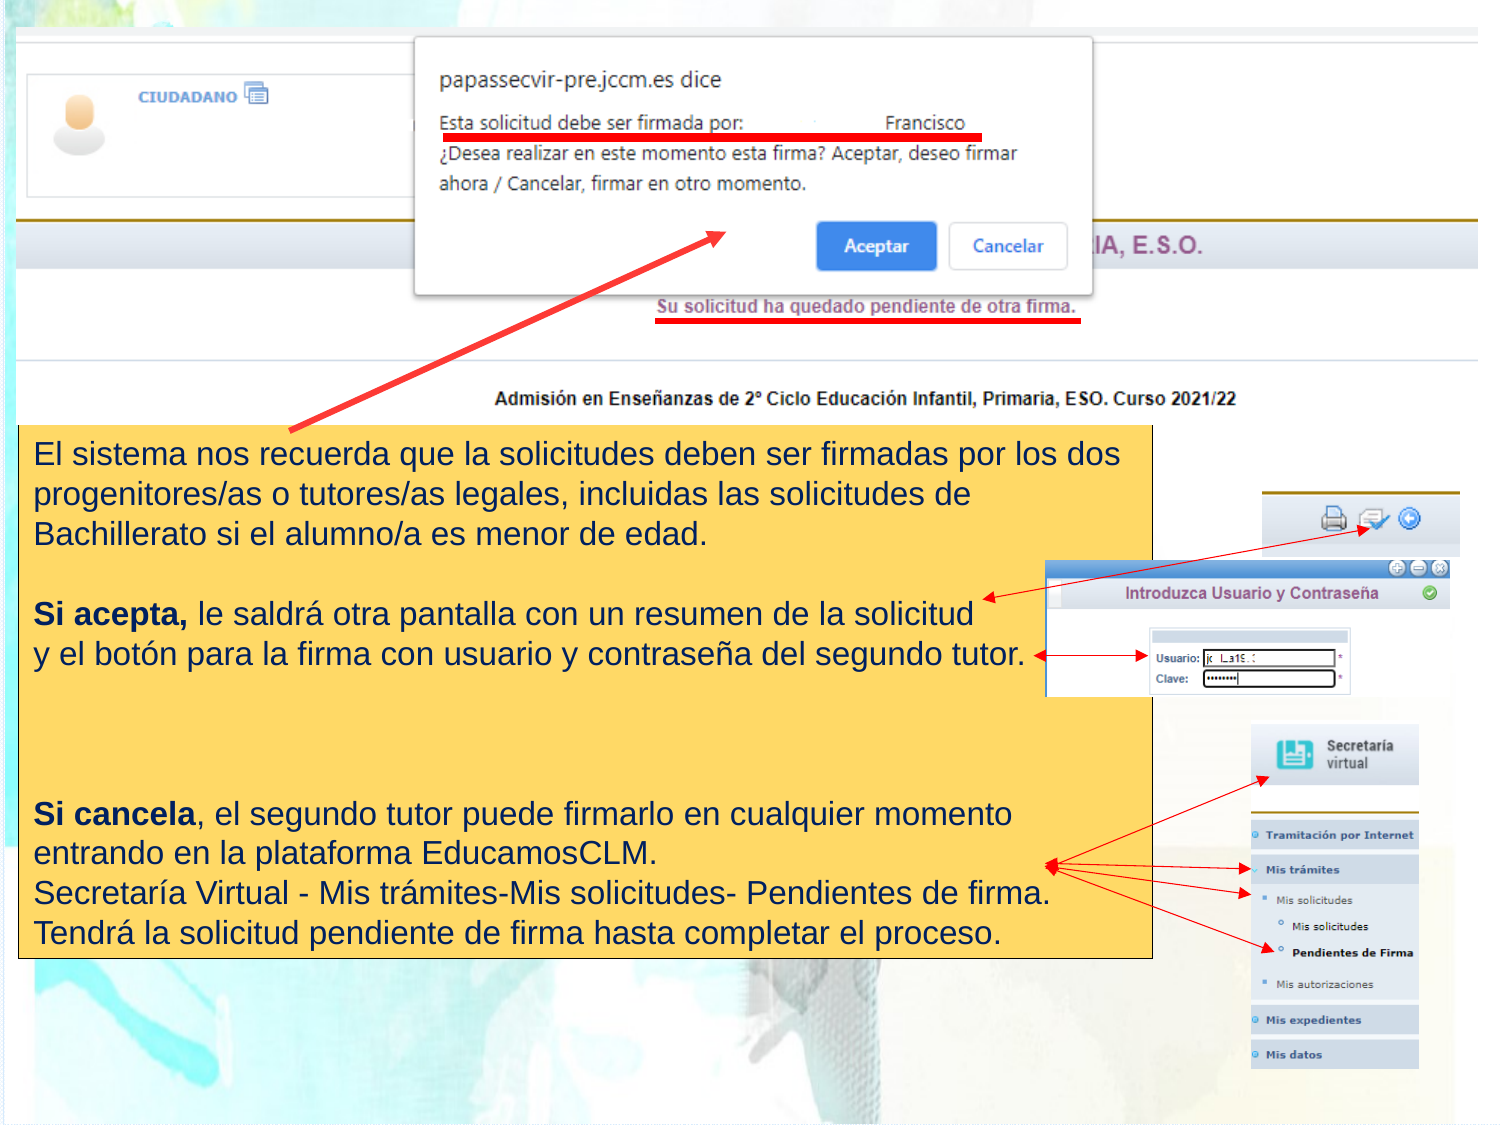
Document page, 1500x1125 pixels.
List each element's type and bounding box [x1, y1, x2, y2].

text_box [1045, 776, 1270, 866]
text_box [289, 231, 727, 431]
text_box [1044, 866, 1275, 952]
picture [4, 0, 1500, 1124]
text_box [982, 528, 1370, 600]
